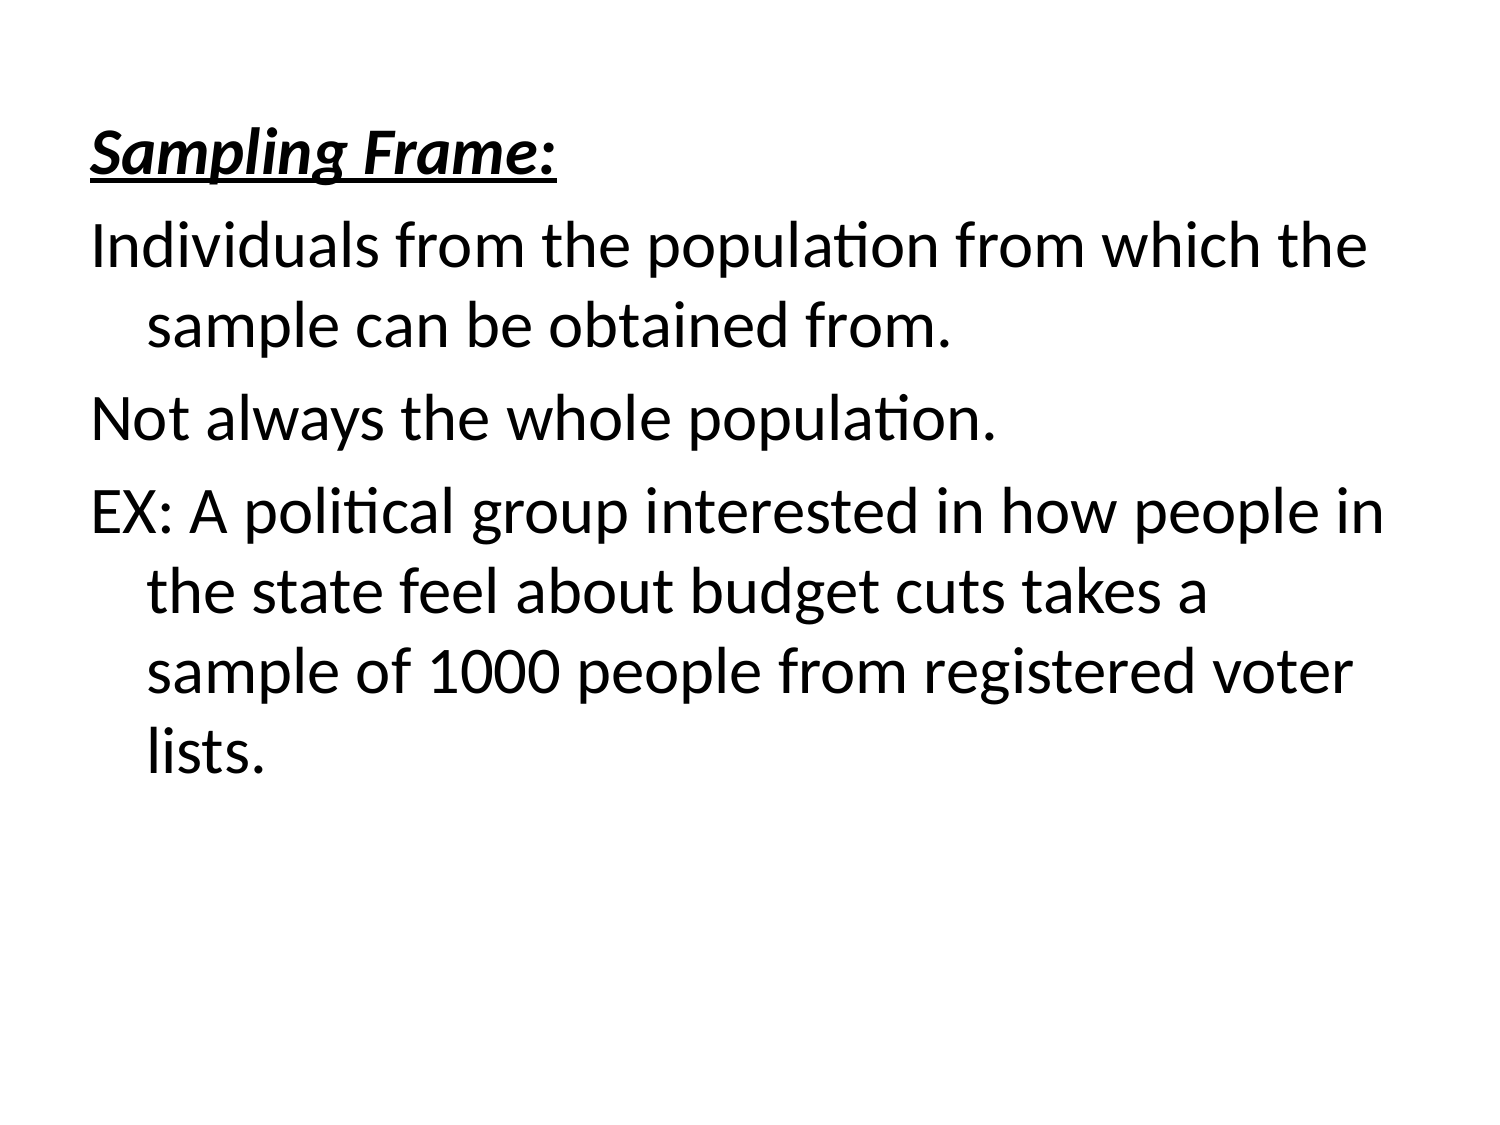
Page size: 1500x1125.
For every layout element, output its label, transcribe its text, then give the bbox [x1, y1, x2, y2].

list Sampling Frame: Individuals from the population from which the sample can be obtained from. Not always the whole population. EX: A political group interested in how people in the state feel about budget cuts takes a sample of 1000 people from registered voter lists. [74, 99, 1426, 843]
